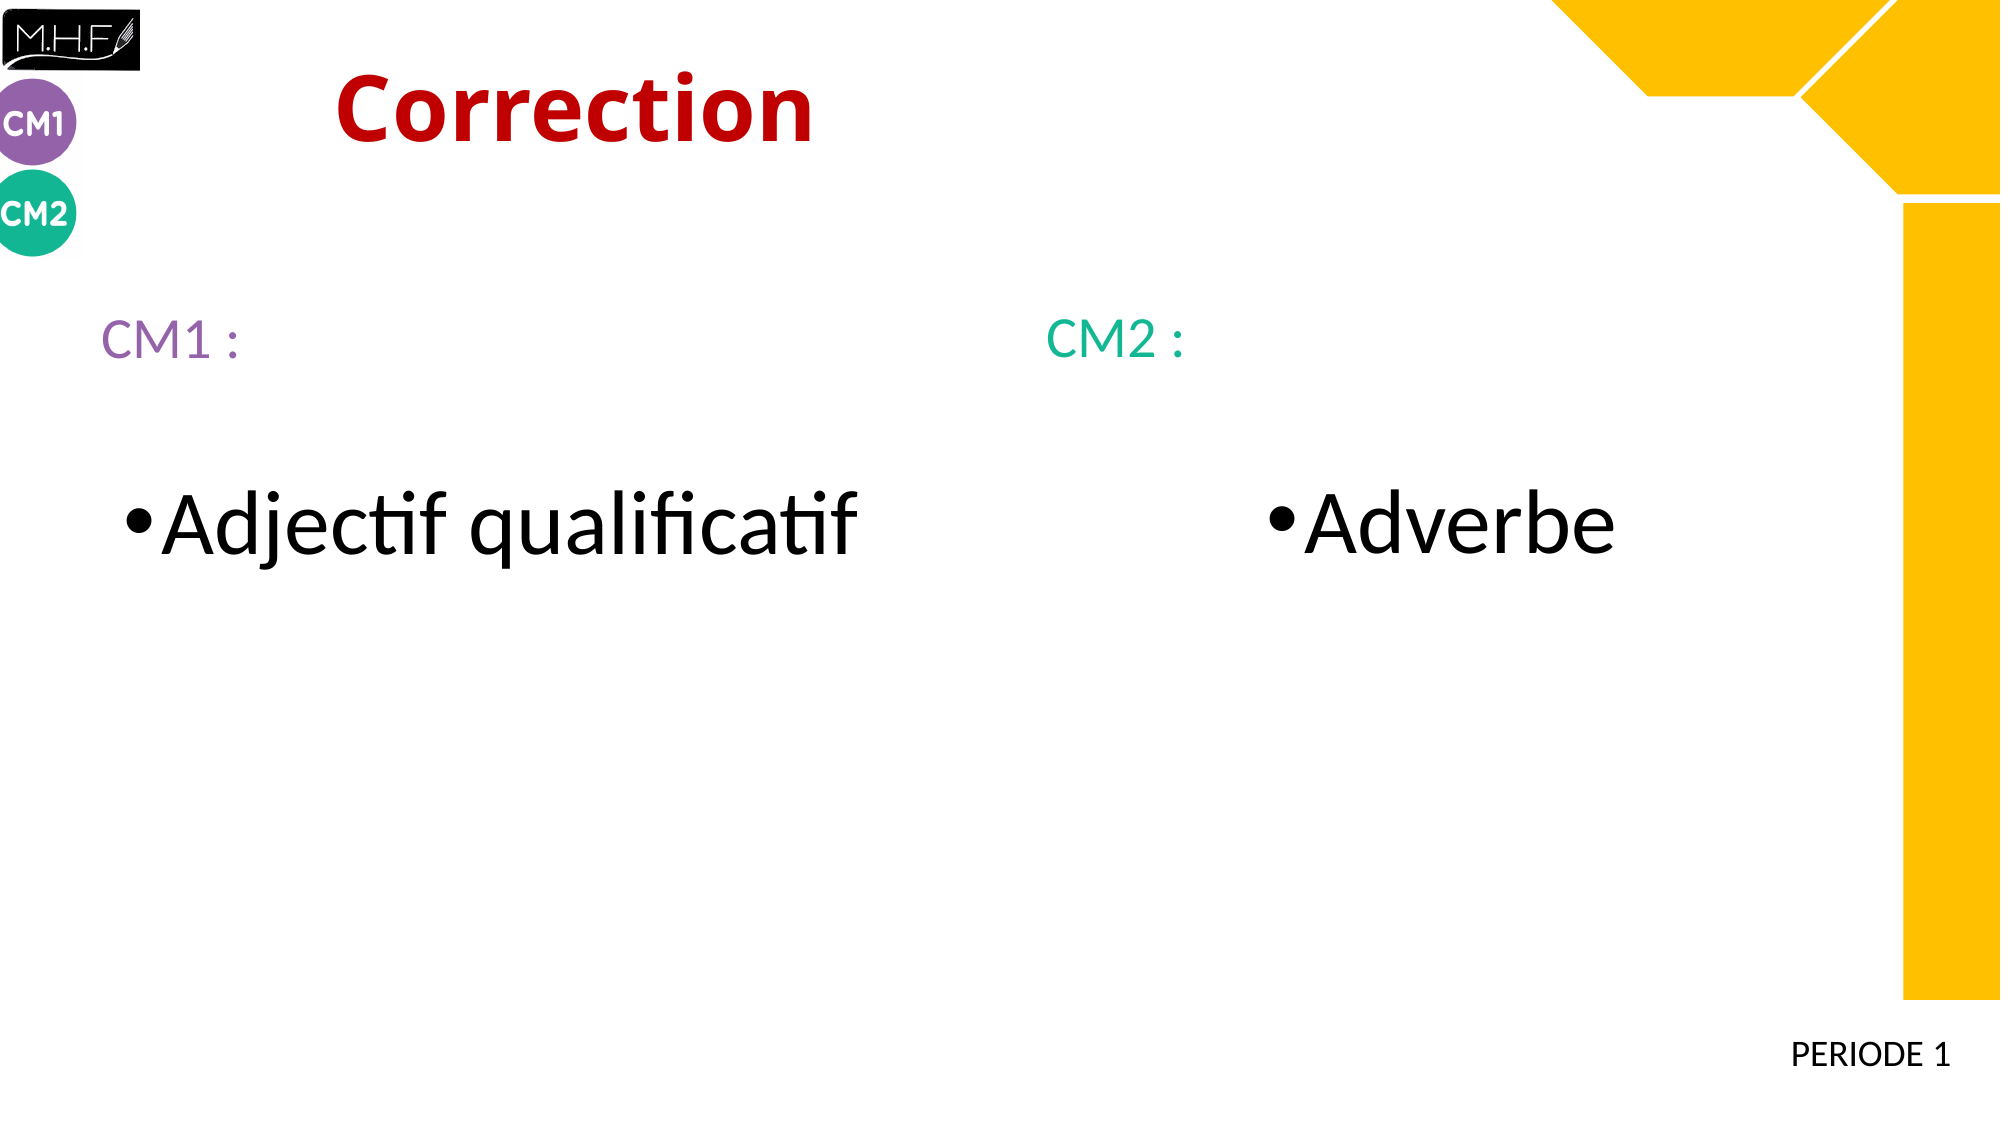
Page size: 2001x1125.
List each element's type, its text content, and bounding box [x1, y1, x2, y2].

text_box CM2 : Adverbe [1031, 299, 1853, 1014]
text_box [1799, 0, 2000, 196]
list CM1 : Adjectif qualificatif [86, 300, 897, 1015]
picture [0, 7, 140, 259]
title Correction [318, 3, 1865, 221]
text_box PERIODE 1 [1362, 1021, 1967, 1125]
text_box [1549, 0, 1892, 98]
text_box [1902, 202, 2000, 1001]
